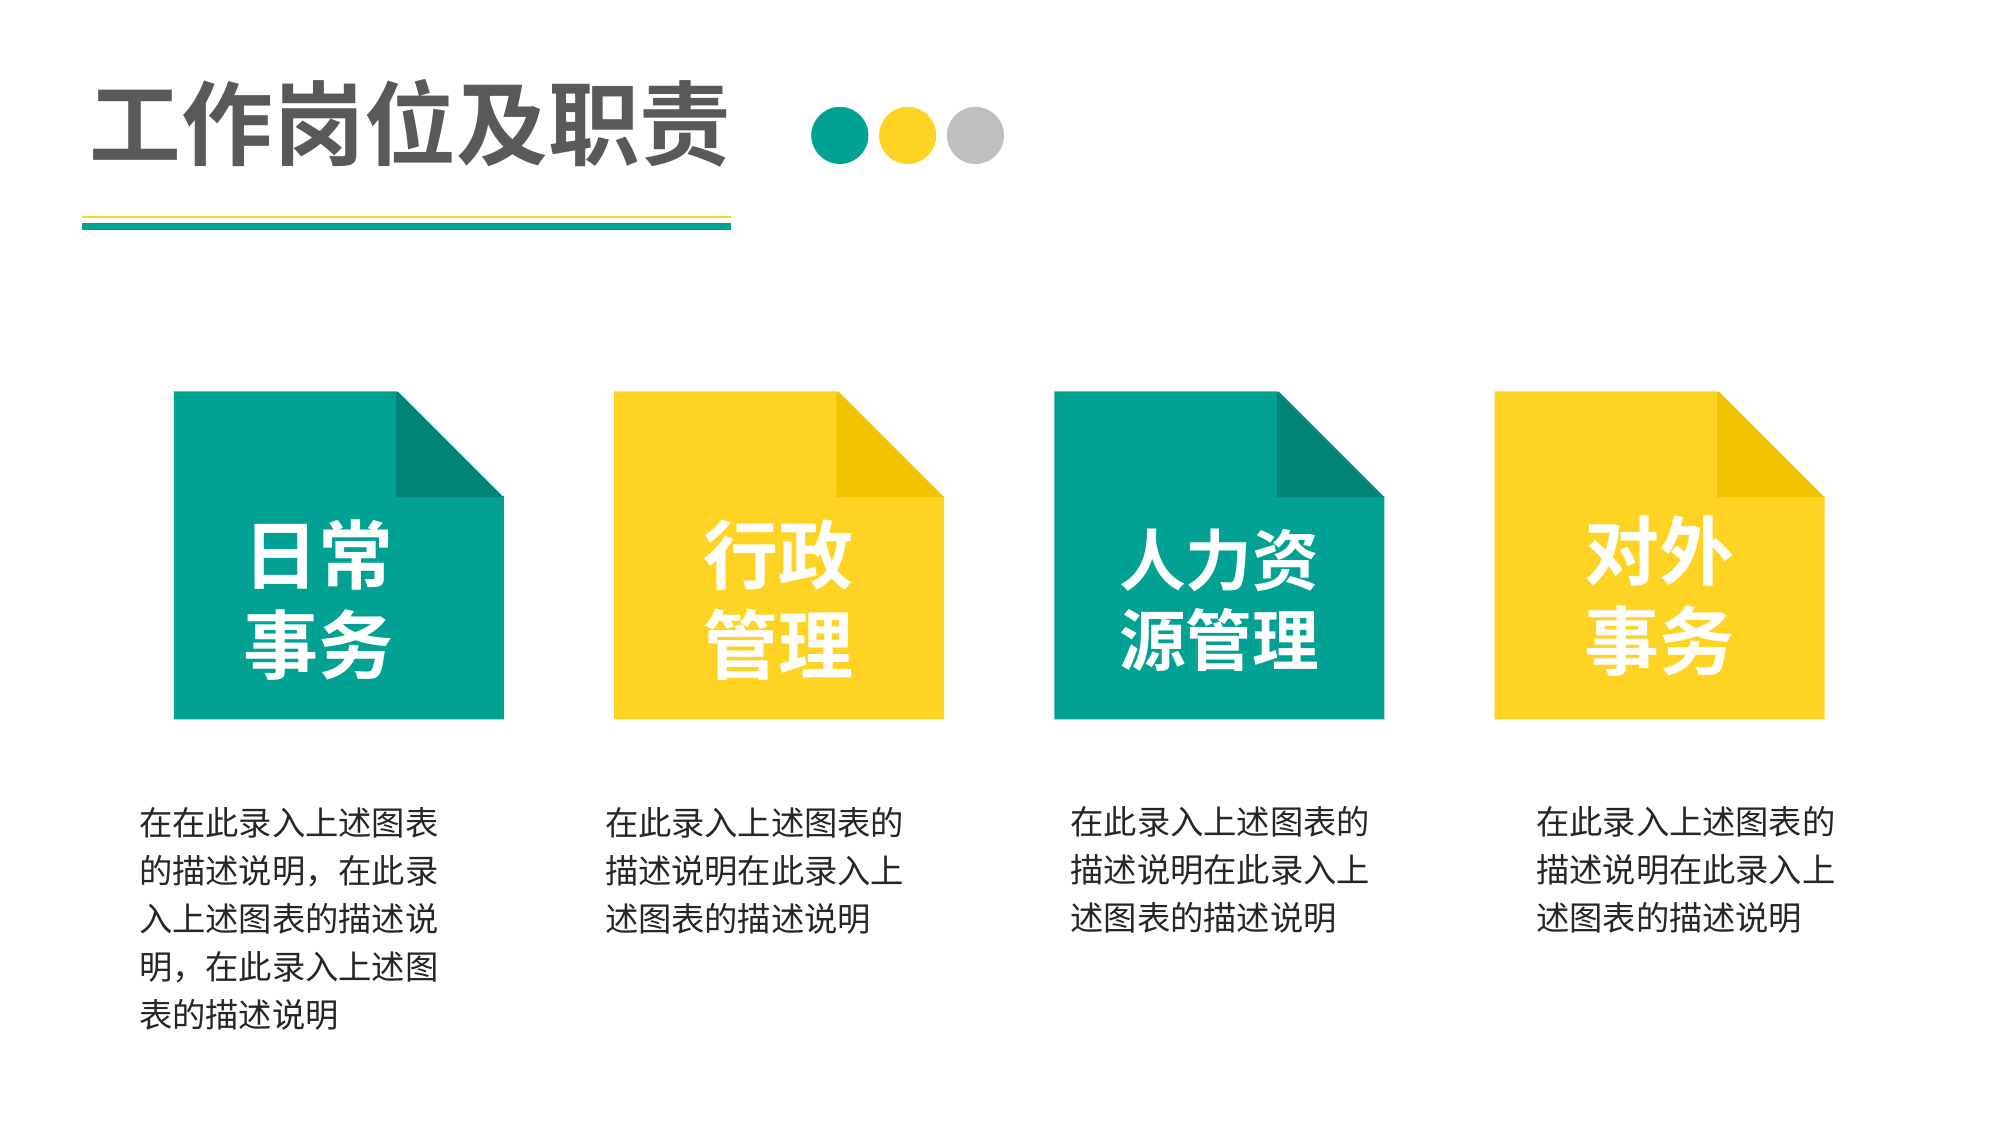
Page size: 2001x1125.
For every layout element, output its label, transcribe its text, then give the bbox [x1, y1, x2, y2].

text_box 在此录入上述图表的描述说明在此录入上述图表的描述说明 [590, 786, 945, 946]
text_box 在在此录入上述图表的描述说明，在此录入上述图表的描述说明，在此录入上述图表的描述说明 [124, 786, 479, 1042]
text_box 工作岗位及职责 [75, 60, 747, 185]
text_box 在此录入上述图表的描述说明在此录入上述图表的描述说明 [1521, 785, 1876, 945]
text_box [614, 391, 945, 720]
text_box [1494, 391, 1825, 720]
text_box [806, 101, 1010, 170]
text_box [1054, 391, 1385, 720]
text_box 在此录入上述图表的描述说明在此录入上述图表的描述说明 [1055, 785, 1411, 945]
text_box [173, 391, 504, 720]
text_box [81, 216, 732, 227]
